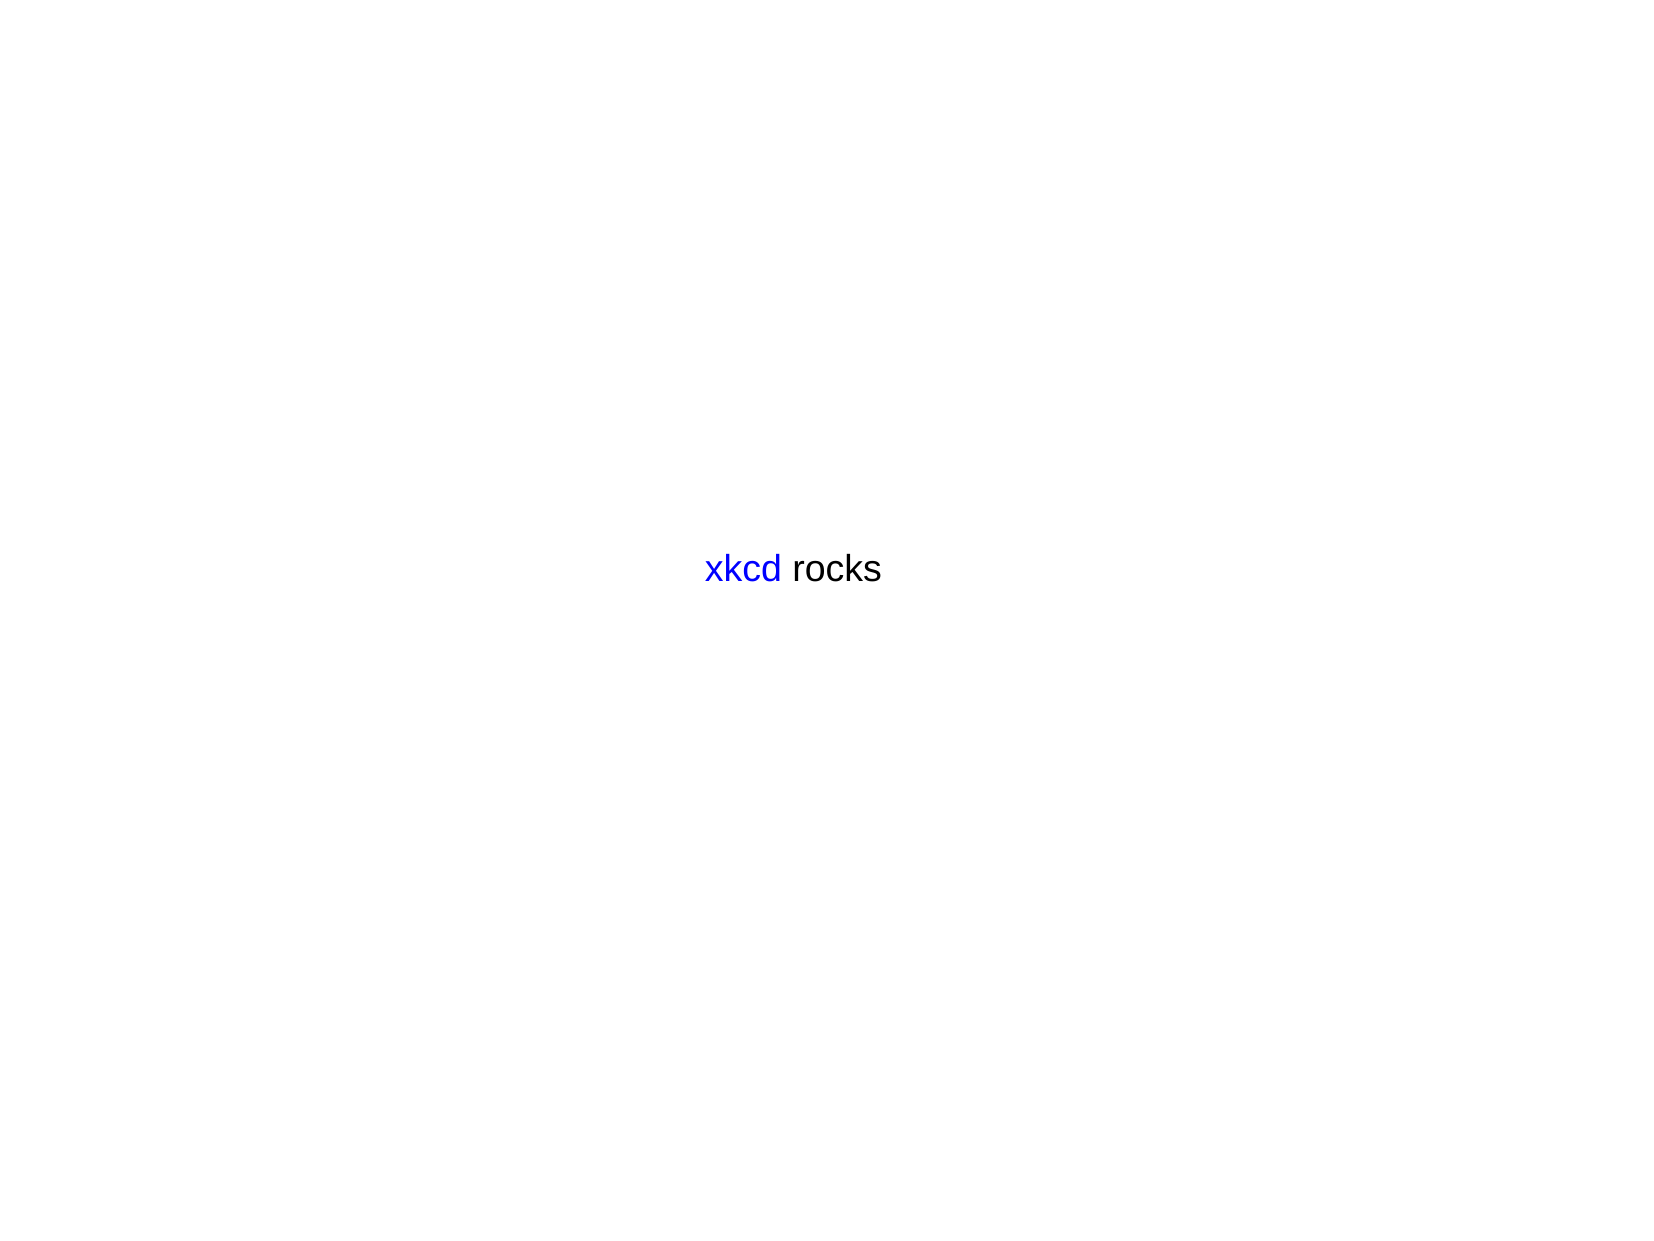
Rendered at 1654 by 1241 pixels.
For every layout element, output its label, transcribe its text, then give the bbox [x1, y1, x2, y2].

text_box xkcd rocks [689, 536, 961, 606]
